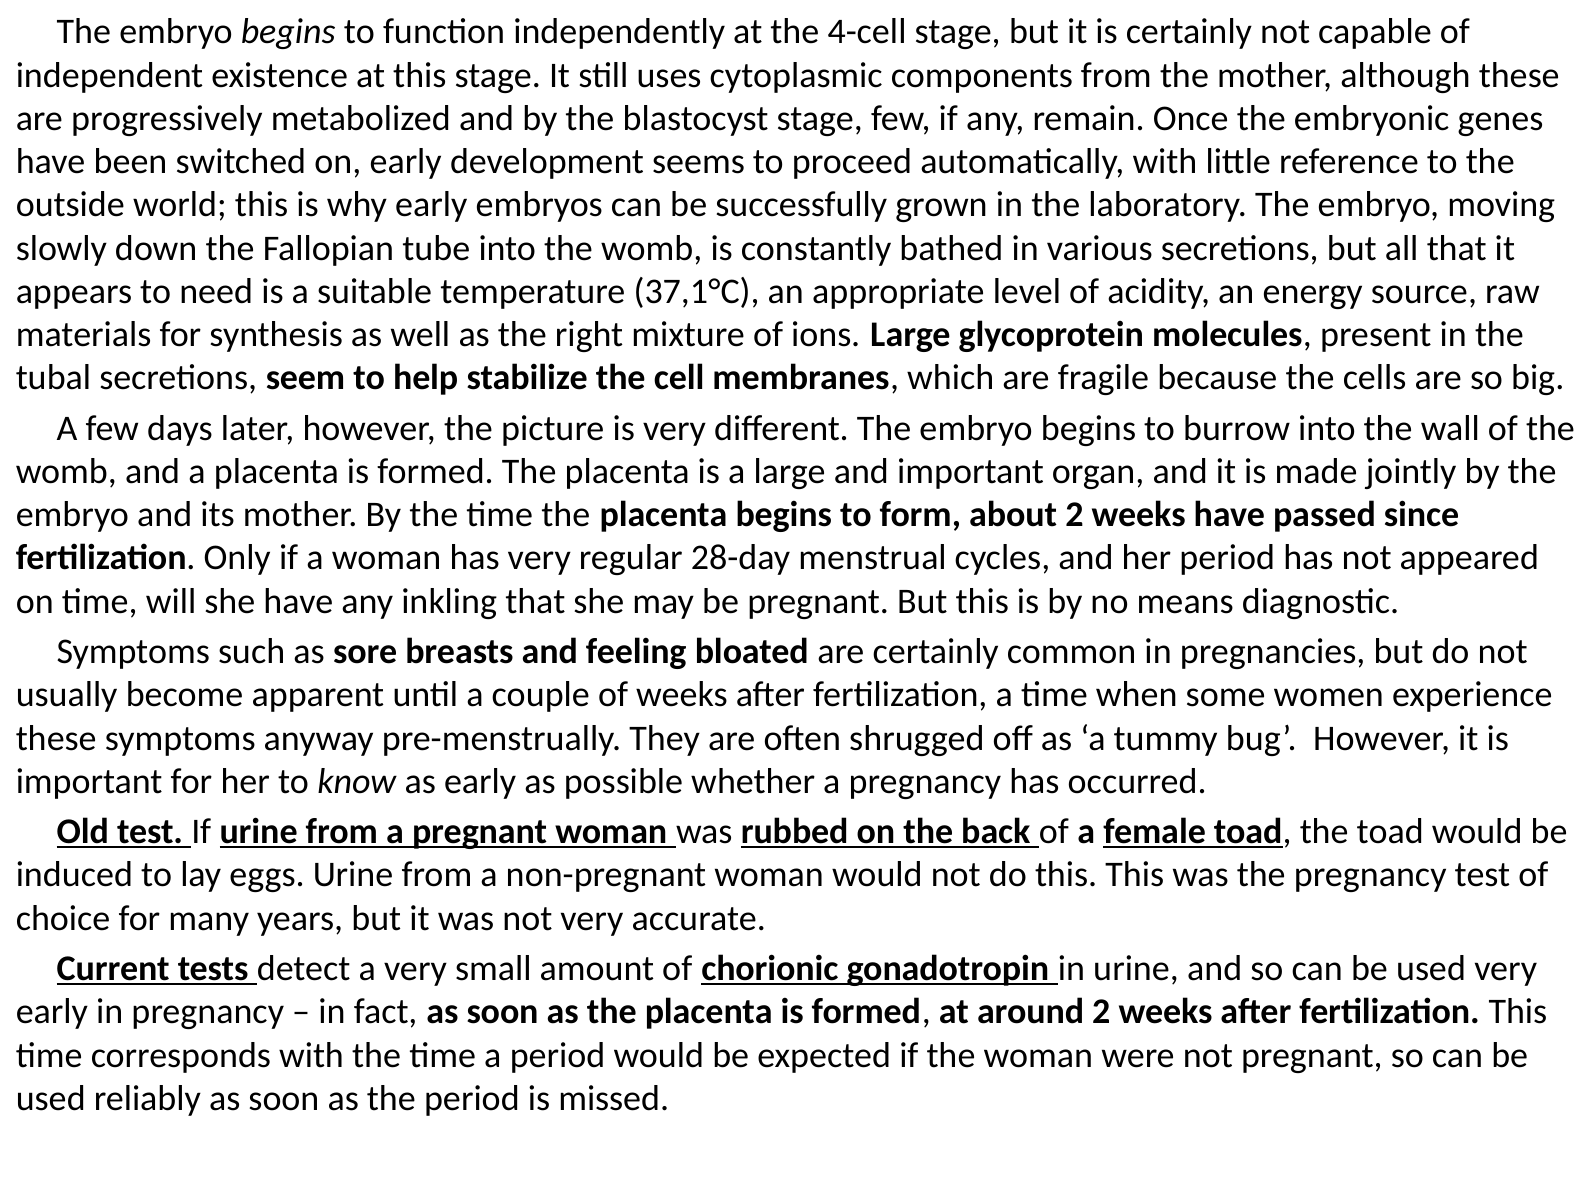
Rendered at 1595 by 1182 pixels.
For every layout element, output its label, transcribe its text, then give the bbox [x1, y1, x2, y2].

list The embryo begins to function independently at the 4-cell stage, but it is certainly not capable of independent existence at this stage. It still uses cytoplasmic components from the mother, although these are progressively metabolized and by the blastocyst stage, few, if any, remain. Once the embryonic genes have been switched on, early development seems to proceed automatically, with little reference to the outside world; this is why early embryos can be successfully grown in the laboratory. The embryo, moving slowly down the Fallopian tube into the womb, is constantly bathed in various secretions, but all that it appears to need is a suitable temperature (37,1°C), an appropriate level of acidity, an energy source, raw materials for synthesis as well as the right mixture of ions. Large glycoprotein molecules, present in the tubal secretions, seem to help stabilize the cell membranes, which are fragile because the cells are so big. A few days later, however, the picture is very different. The embryo begins to burrow into the wall of the womb, and a placenta is formed. The placenta is a large and important organ, and it is made jointly by the embryo and its mother. By the time the placenta begins to form, about 2 weeks have passed since fertilization. Only if a woman has very regular 28-day menstrual cycles, and her period has not appeared on time, will she have any inkling that she may be pregnant. But this is by no means diagnostic. Symptoms such as sore breasts and feeling bloated are certainly common in pregnancies, but do not usually become apparent until a couple of weeks after fertilization, a time when some women experience these symptoms anyway pre-menstrually. They are often shrugged off as ‘a tummy bug’. However, it is important for her to know as early as possible whether a pregnancy has occurred. Old test. If urine from a pregnant woman was rubbed on the back of a female toad, the toad would be induced to lay eggs. Urine from a non-pregnant woman would not do this. This was the pregnancy test of choice for many years, but it was not very accurate. Current tests detect a very small amount of chorionic gonadotropin in urine, and so can be used very early in pregnancy – in fact, as soon as the placenta is formed, at around 2 weeks after fertilization. This time corresponds with the time a period would be expected if the woman were not pregnant, so can be used reliably as soon as the period is missed. [0, 0, 1595, 1182]
